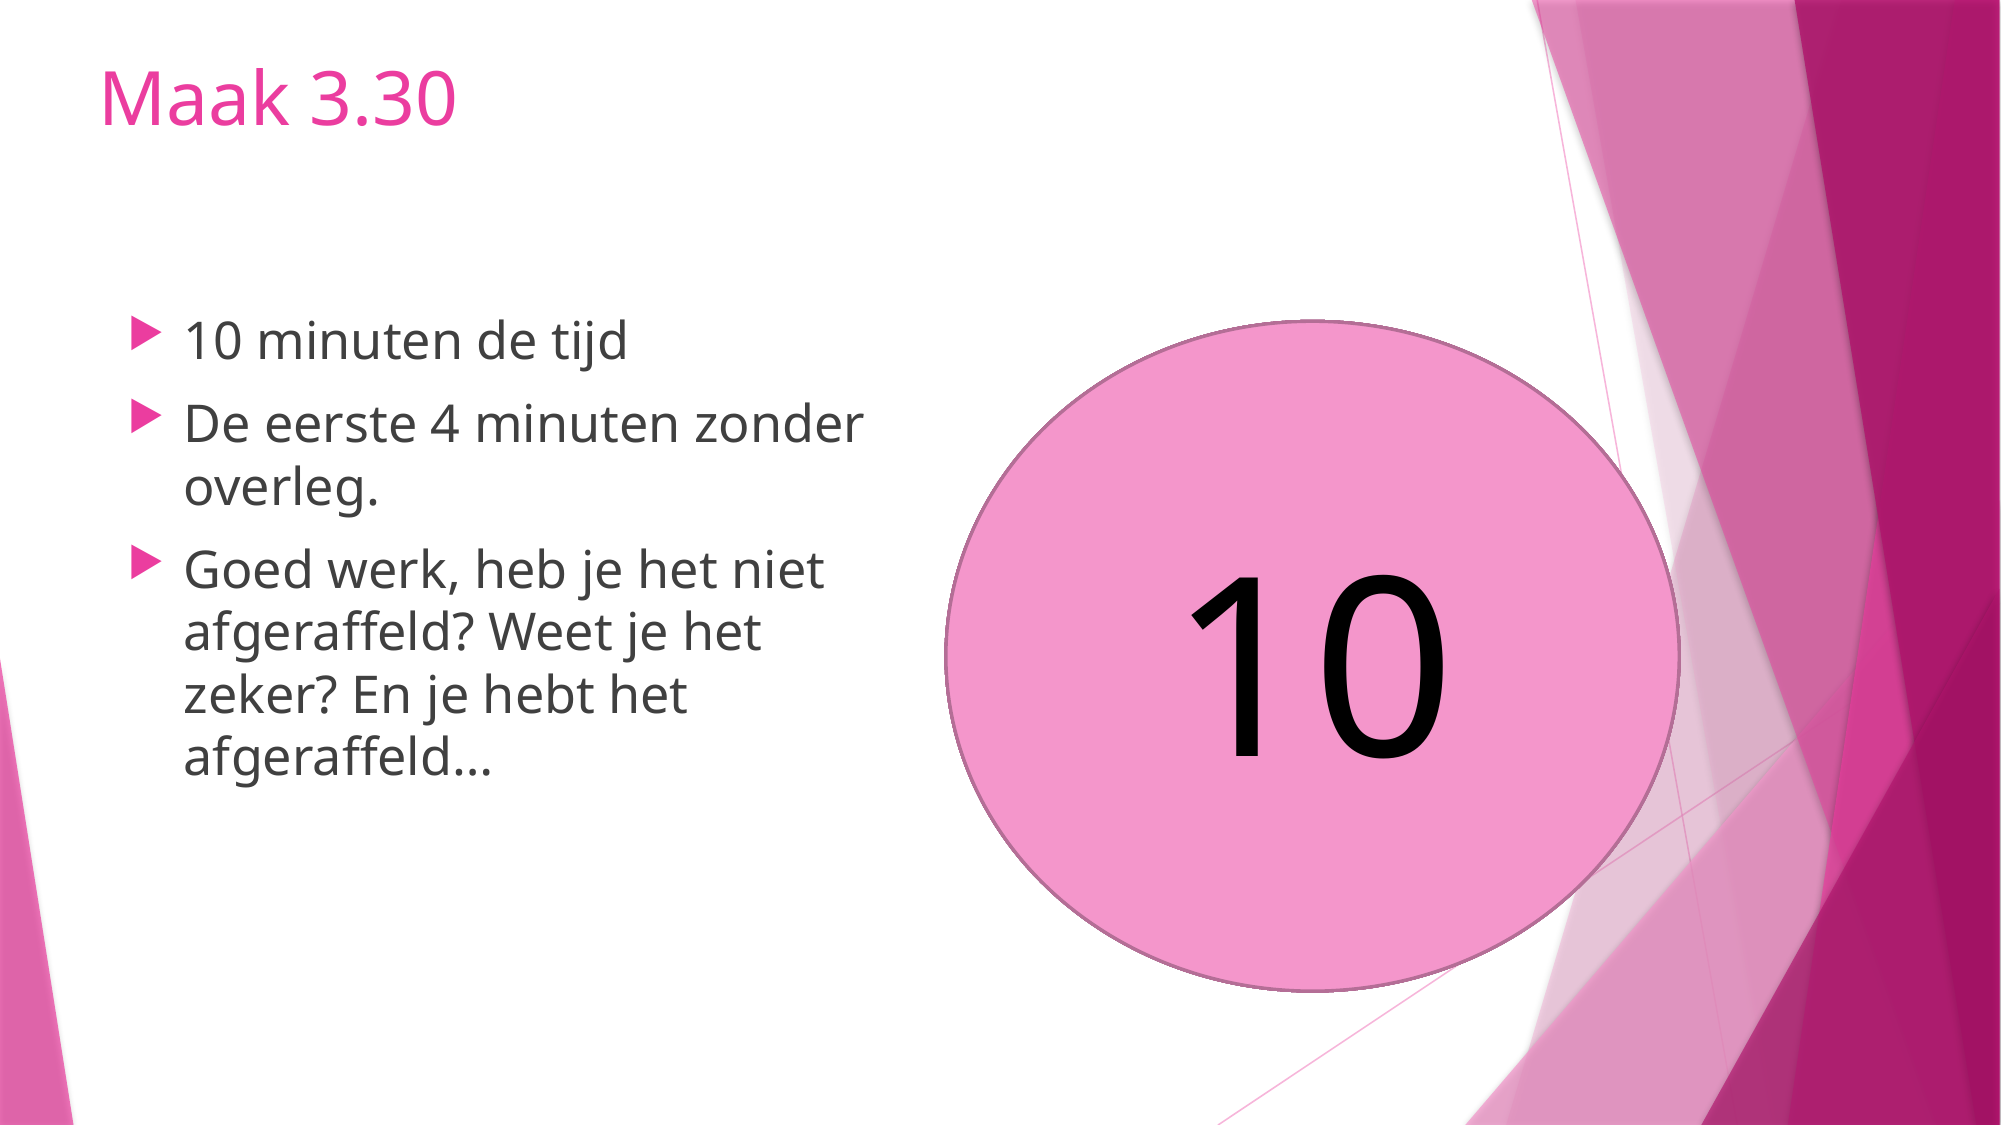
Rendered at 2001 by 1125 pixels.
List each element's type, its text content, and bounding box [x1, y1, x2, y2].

list 10 minuten de tijd De eerste 4 minuten zonder overleg. Goed werk, heb je het niet afgeraffeld? Weet je het zeker? En je hebt het afgeraffeld… [112, 299, 896, 992]
title Maak 3.30 [83, 42, 1494, 260]
text_box 10 [944, 319, 1681, 993]
